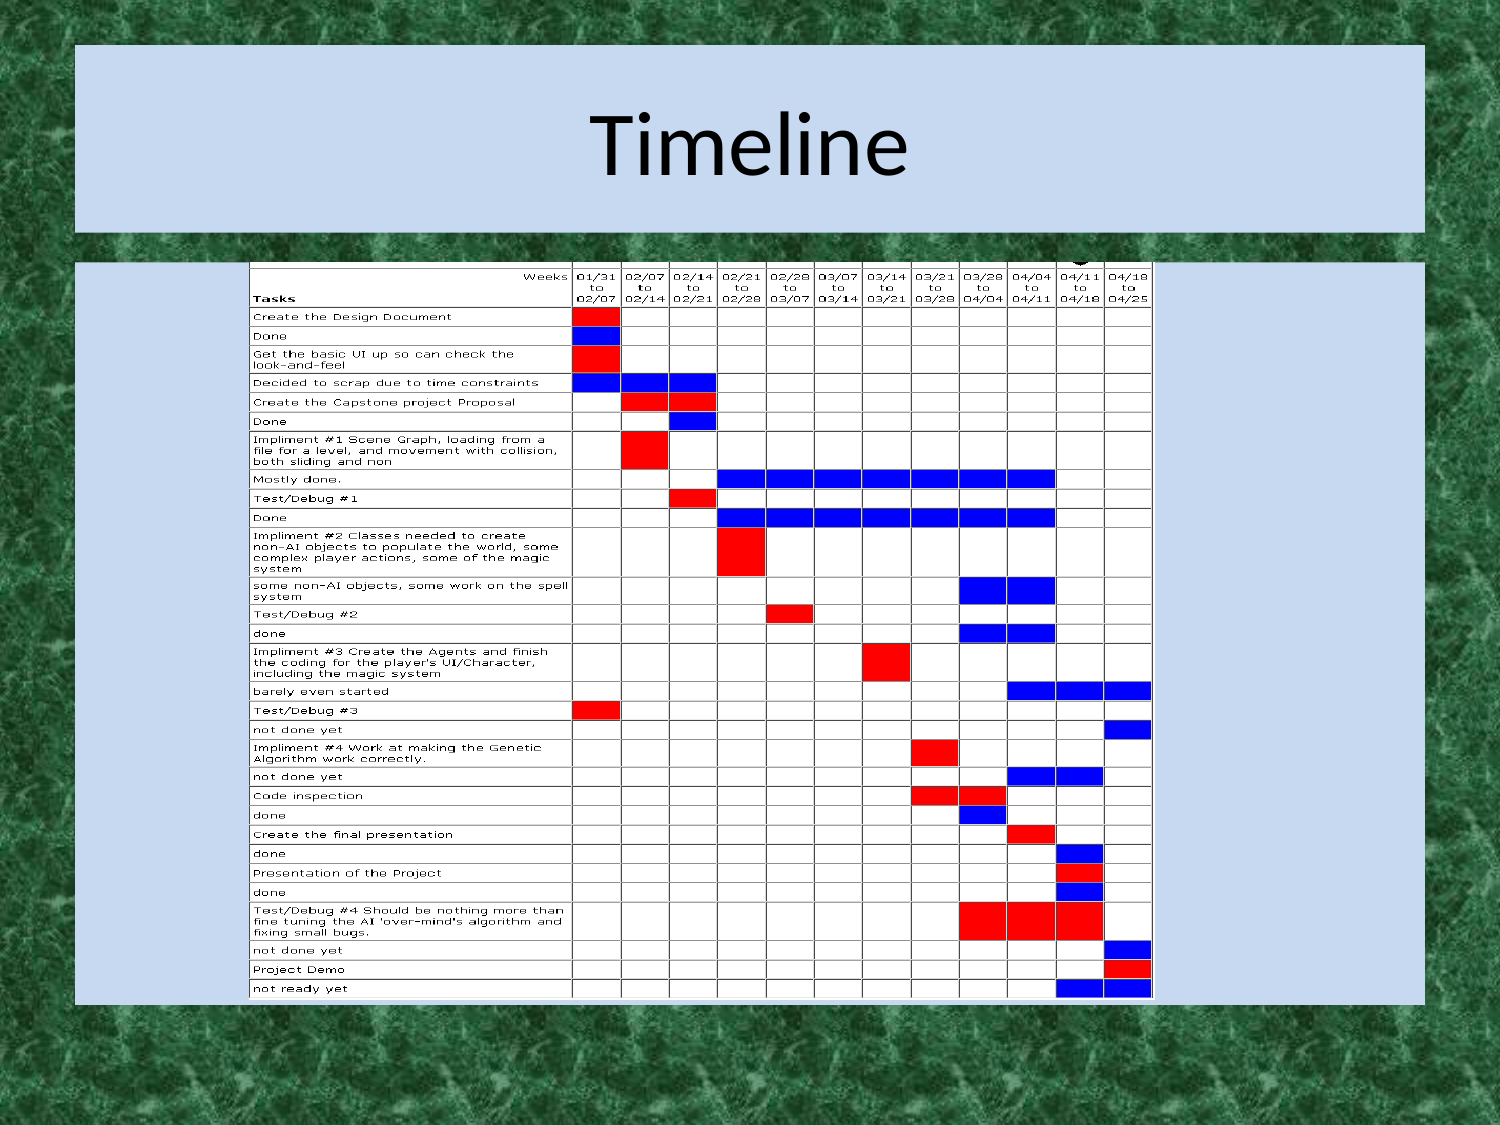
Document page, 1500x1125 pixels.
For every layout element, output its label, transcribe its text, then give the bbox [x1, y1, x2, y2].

title Timeline [75, 45, 1425, 233]
list [1155, 262, 1425, 1005]
picture [0, 0, 1500, 1125]
list [75, 262, 247, 1005]
